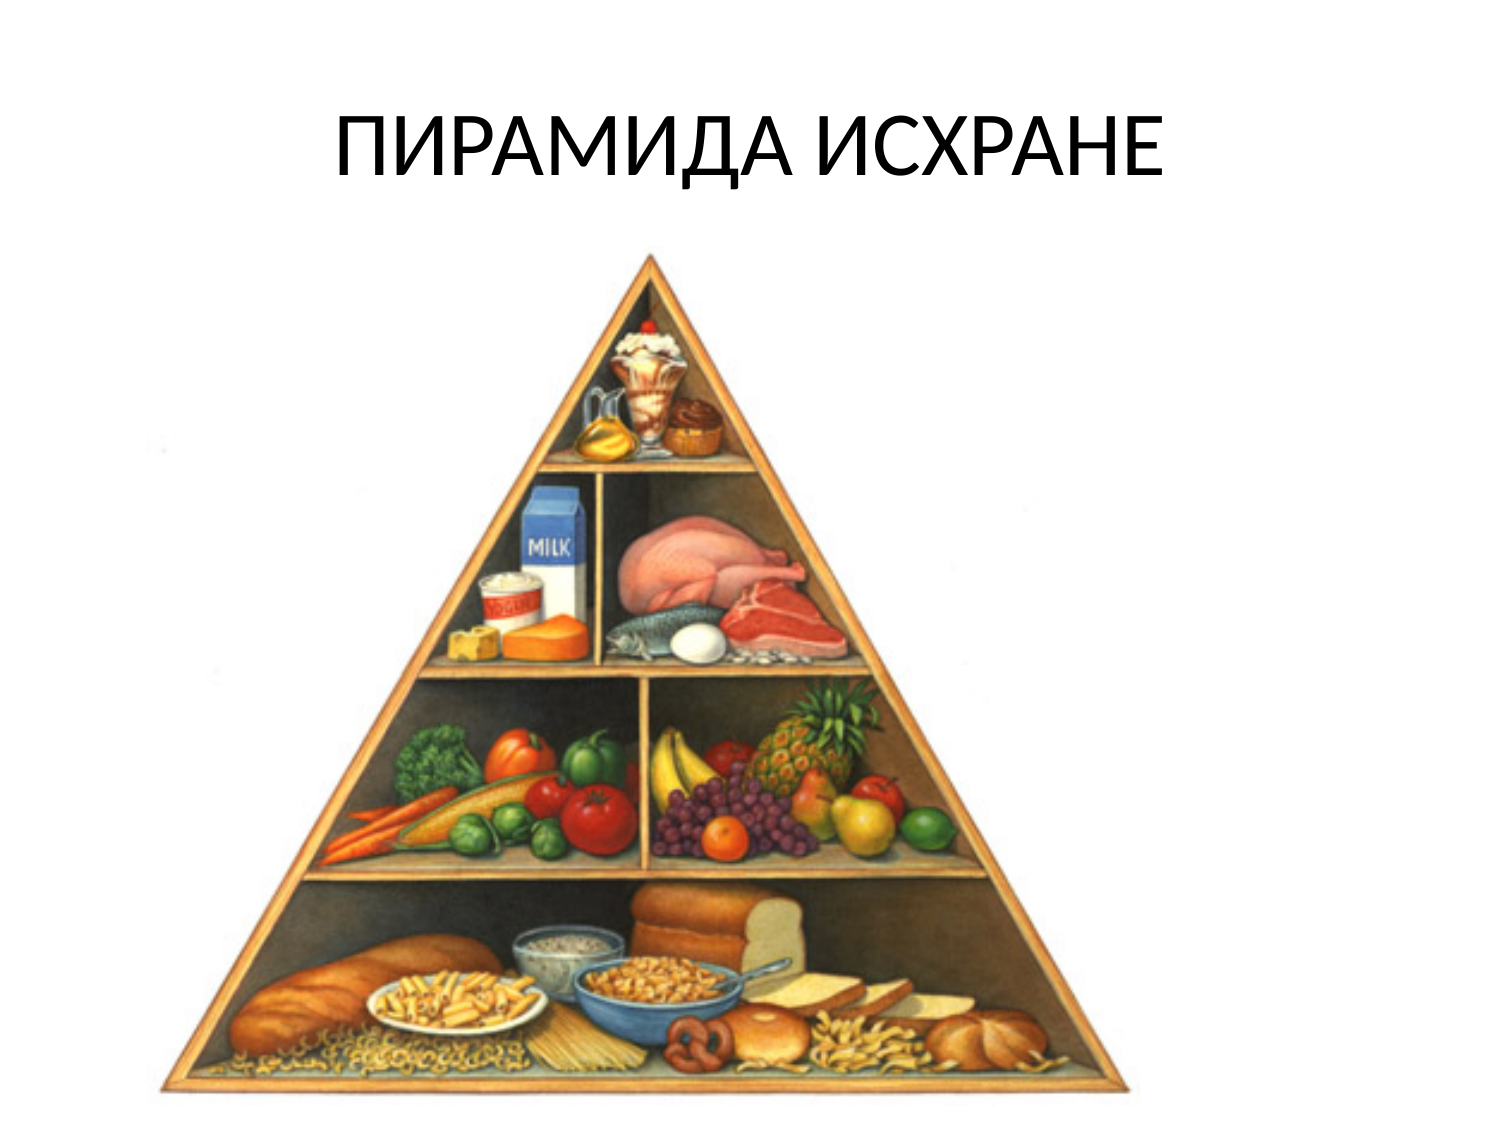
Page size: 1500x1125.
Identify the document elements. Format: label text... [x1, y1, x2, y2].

title ПИРАМИДА ИСХРАНЕ [75, 45, 1425, 233]
picture [147, 244, 1140, 1107]
